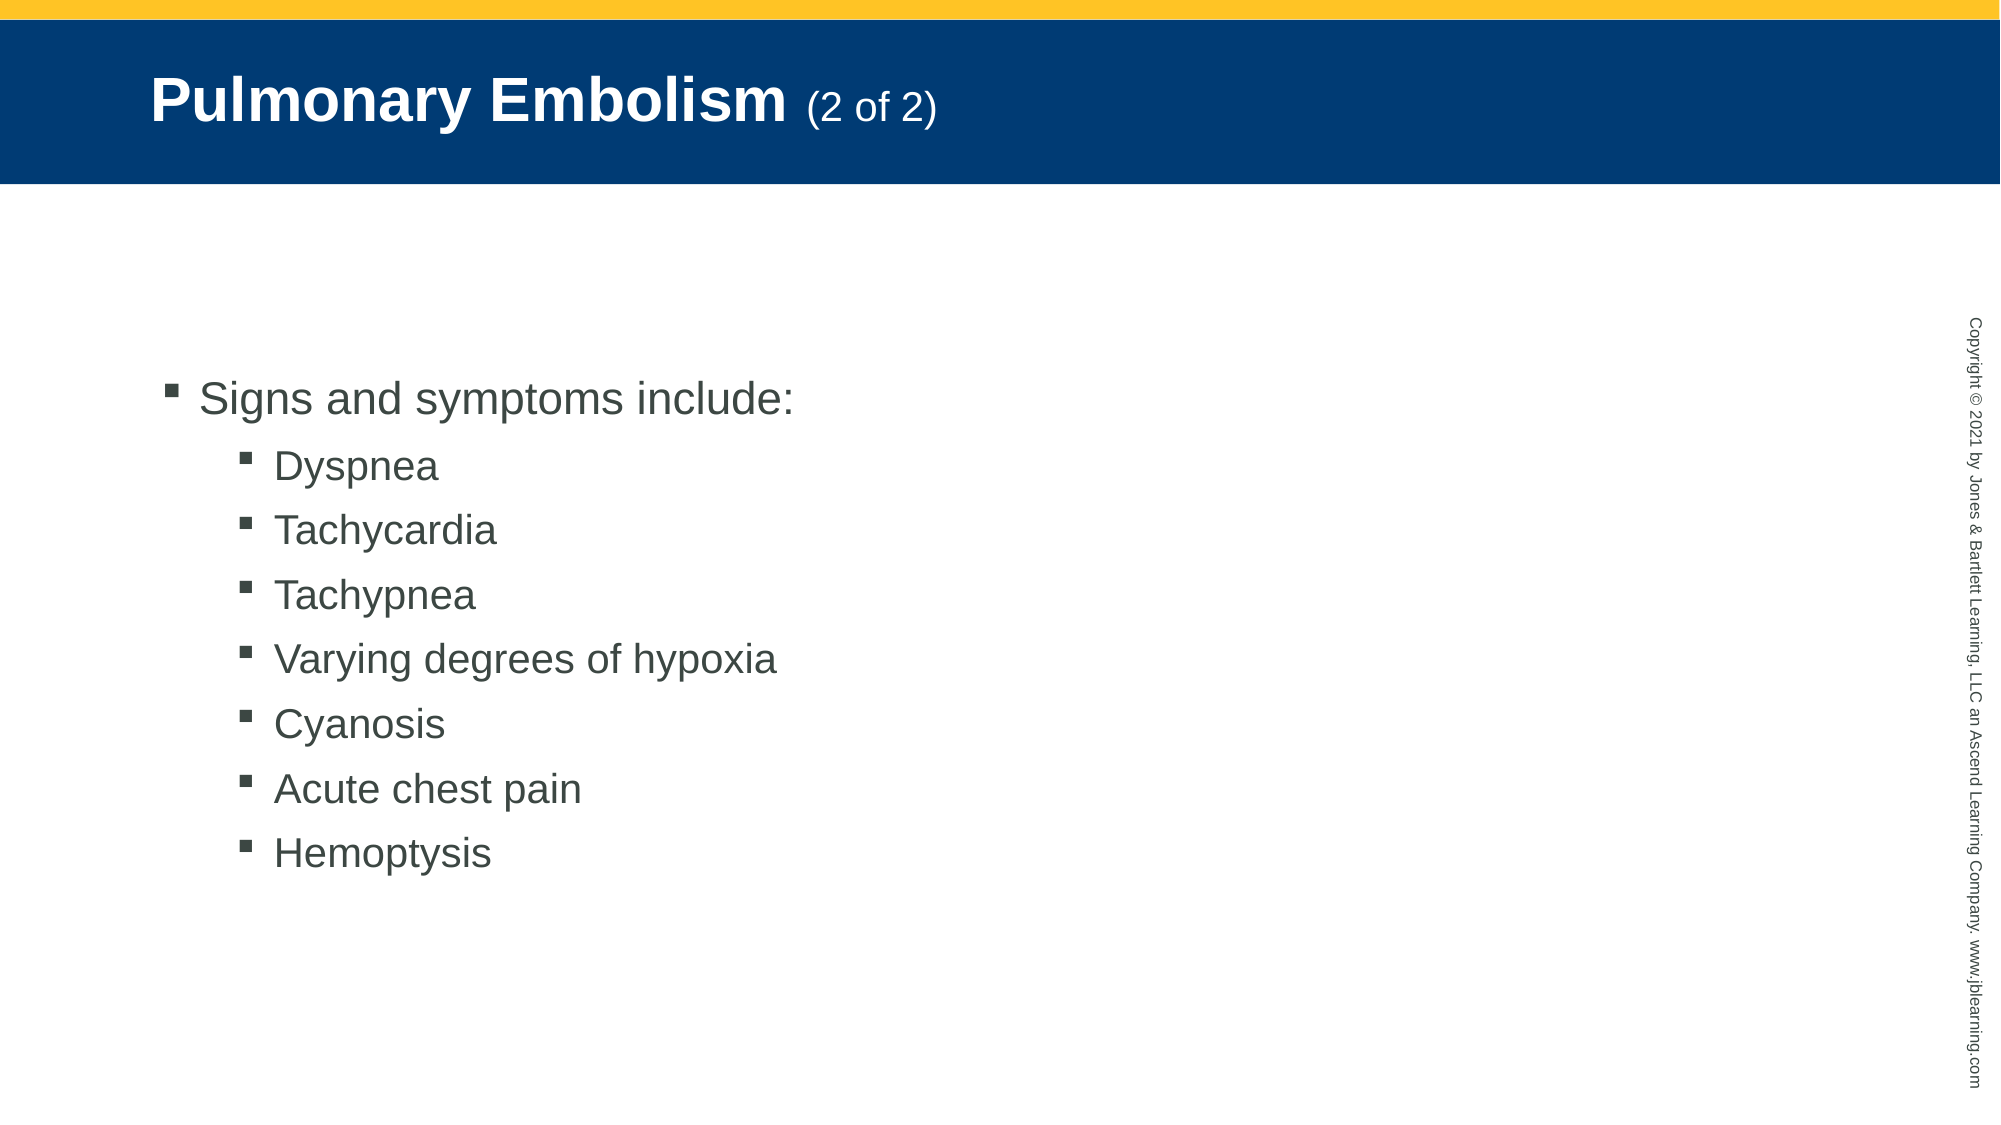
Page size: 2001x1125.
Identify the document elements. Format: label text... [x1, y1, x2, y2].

title Pulmonary Embolism (2 of 2) [0, 19, 2000, 185]
list Signs and symptoms include: Dyspnea Tachycardia Tachypnea Varying degrees of hypoxia Cyanosis Acute chest pain Hemoptysis [146, 361, 1859, 1016]
